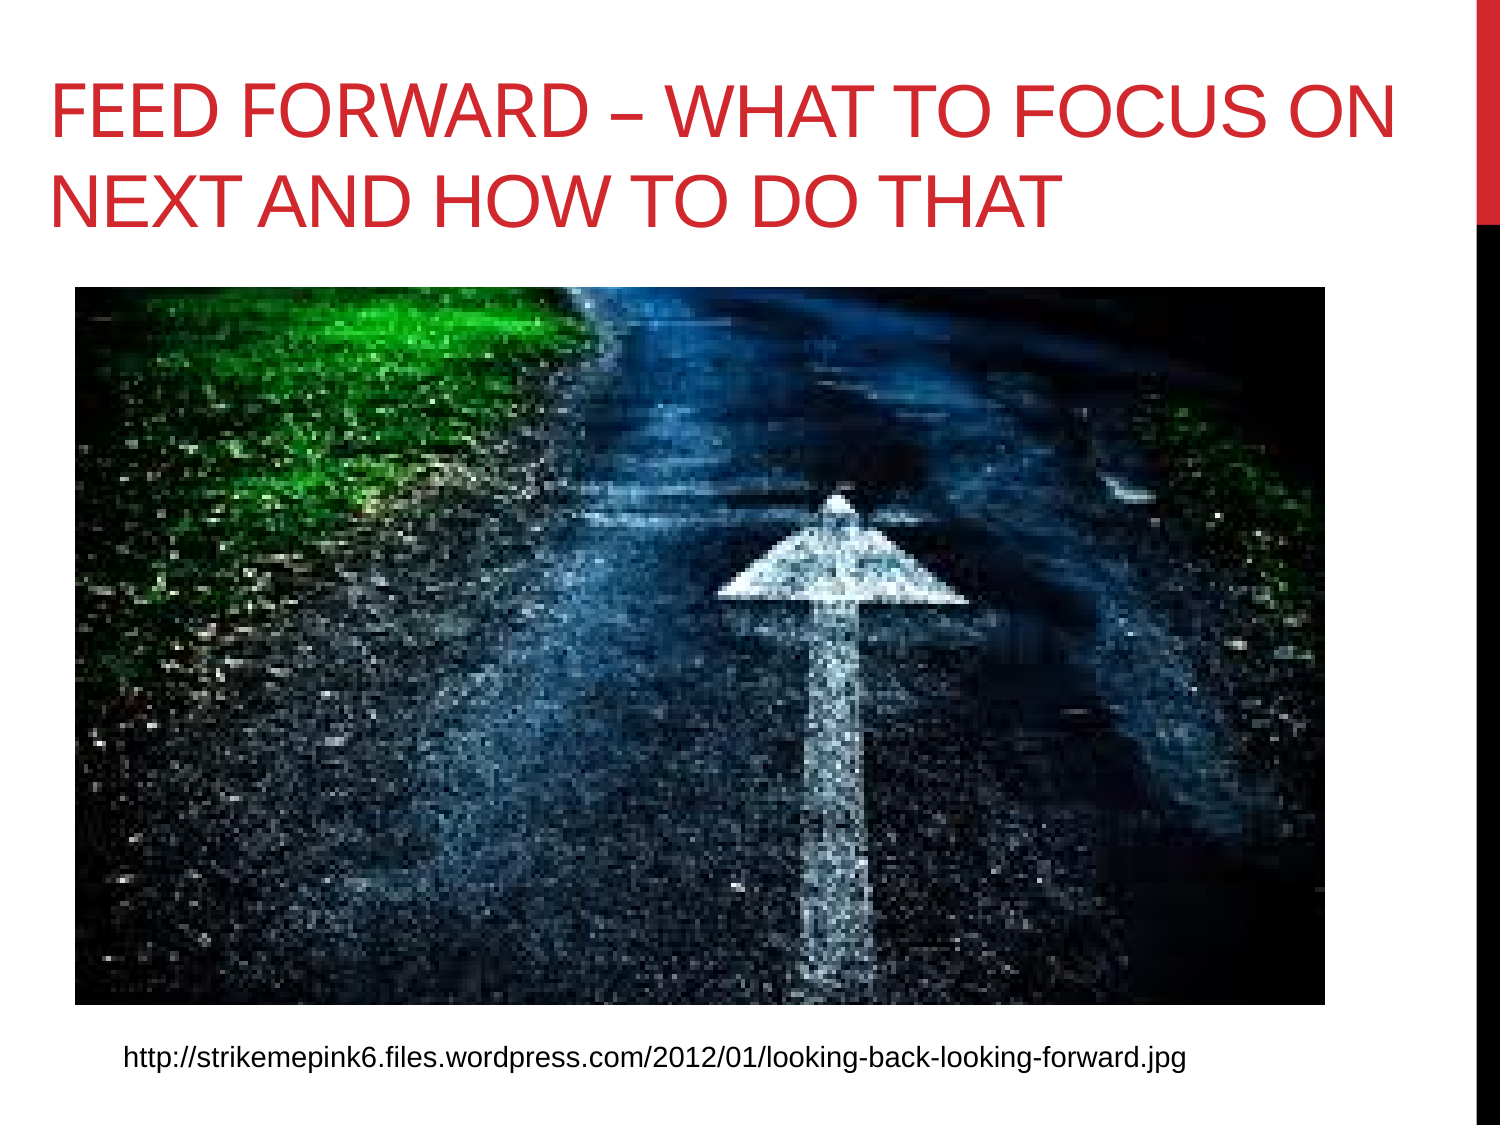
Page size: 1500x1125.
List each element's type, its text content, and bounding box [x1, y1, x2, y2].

text_box http://strikemepink6.files.wordpress.com/2012/01/looking-back-looking-forward.jpg [108, 1031, 1467, 1081]
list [74, 286, 1326, 1006]
title Feed forward – what to focus on next and how to do that [33, 25, 1434, 250]
